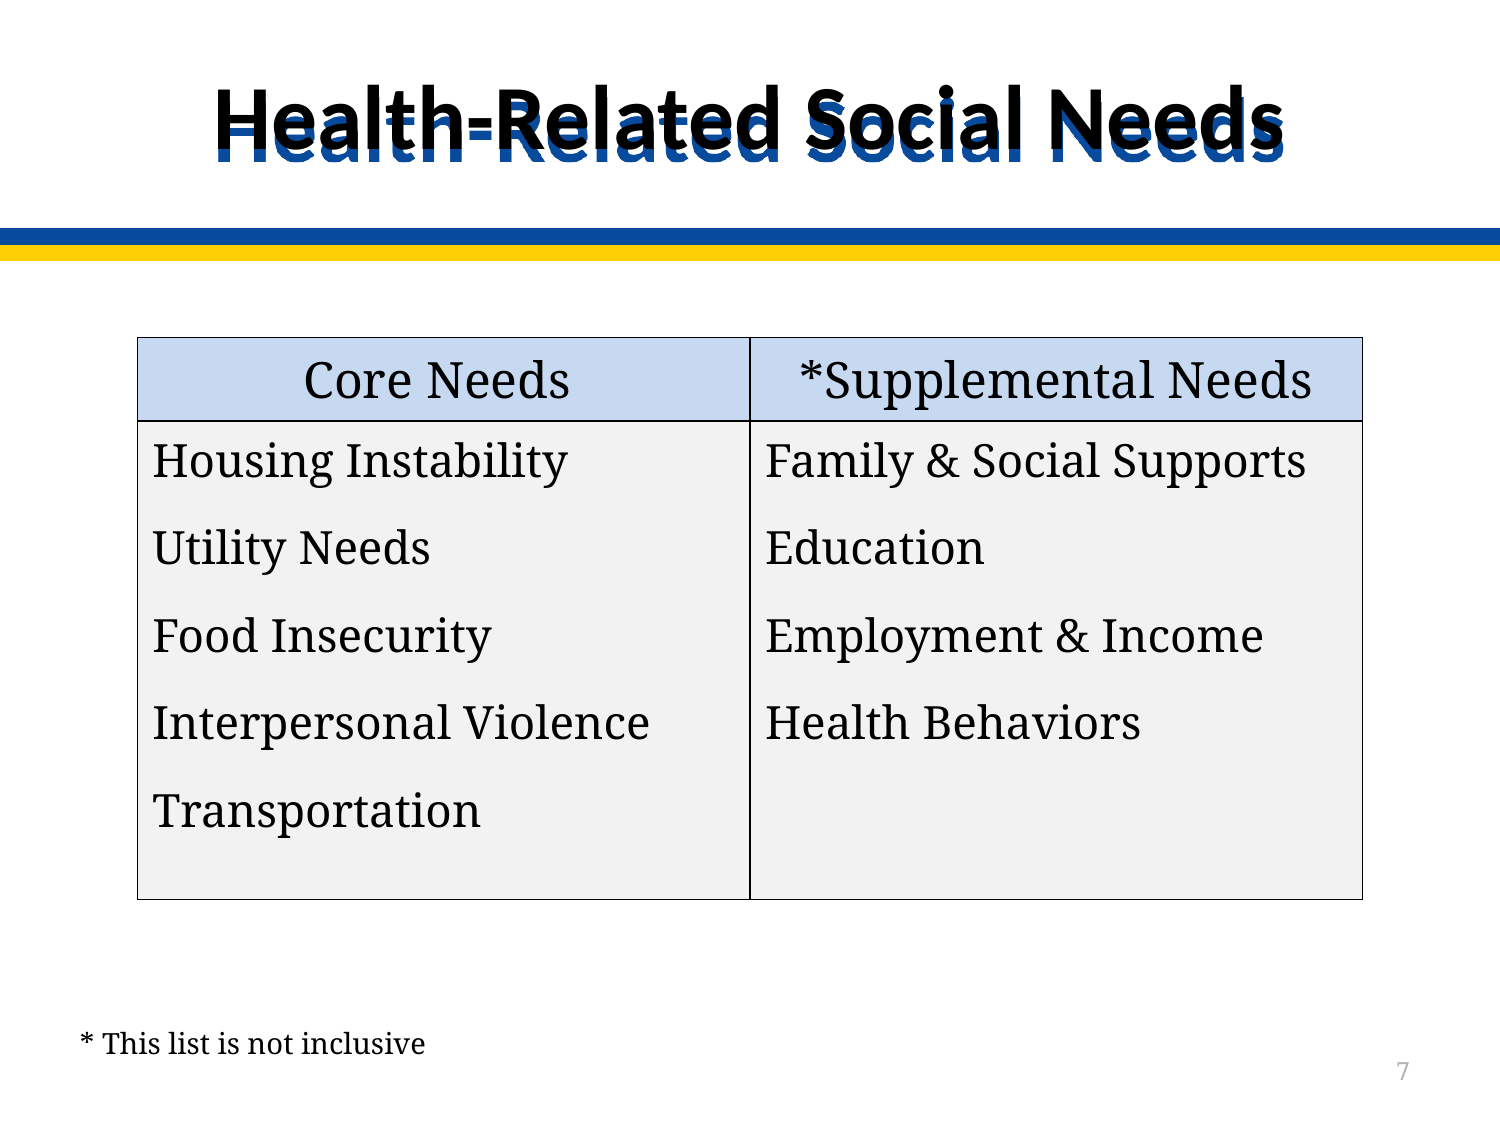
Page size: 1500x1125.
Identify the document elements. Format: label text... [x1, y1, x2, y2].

table_header *Supplemental Needs [751, 338, 1362, 420]
slide_number 7 [1074, 1042, 1425, 1103]
text_box * This list is not inclusive [64, 1017, 442, 1068]
title Health-Related Social Needs [0, 0, 1500, 225]
table_cell Housing Instability Utility Needs Food Insecurity Interpersonal Violence Transportation [138, 422, 749, 899]
table_header Core Needs [138, 338, 749, 420]
table_cell Family & Social Supports Education Employment & Income Health Behaviors [751, 422, 1362, 899]
